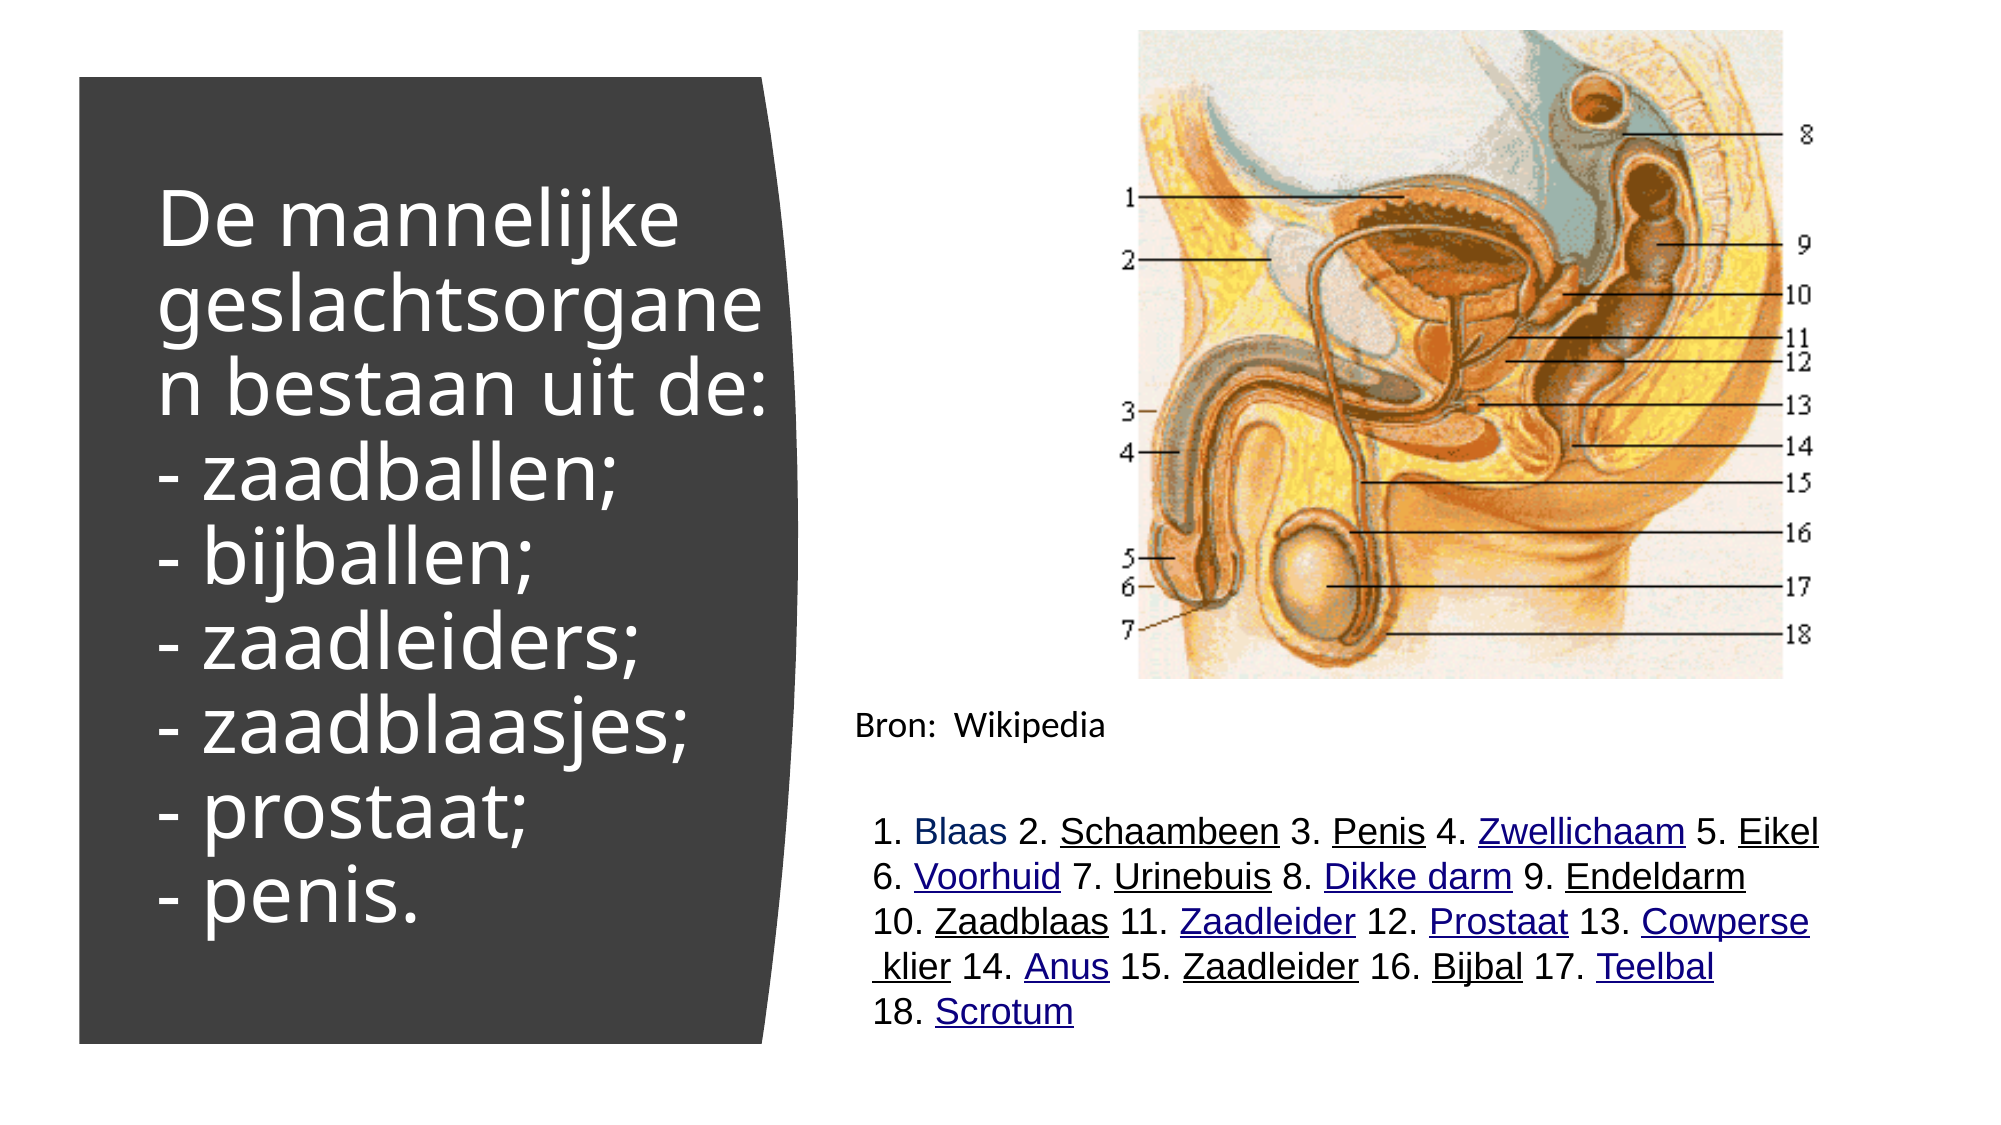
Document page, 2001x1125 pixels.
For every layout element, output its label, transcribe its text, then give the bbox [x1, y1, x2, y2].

text_box [78, 76, 777, 1045]
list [1107, 30, 1827, 679]
text_box 1. Blaas 2. Schaambeen 3. Penis 4. Zwellichaam 5. Eikel 6. Voorhuid 7. Urinebuis 8. Dikke darm 9. Endeldarm 10. Zaadblaas 11. Zaadleider 12. Prostaat 13. Cowperse klier 14. Anus 15. Zaadleider 16. Bijbal 17. Teelbal 18. Scrotum [857, 664, 1886, 1039]
title De mannelijke geslachtsorganen bestaan uit de: - zaadballen; - bijballen; - zaadleiders; - zaadblaasjes; - prostaat; - penis. [141, 166, 822, 953]
text_box Bron: Wikipedia [839, 692, 1122, 752]
